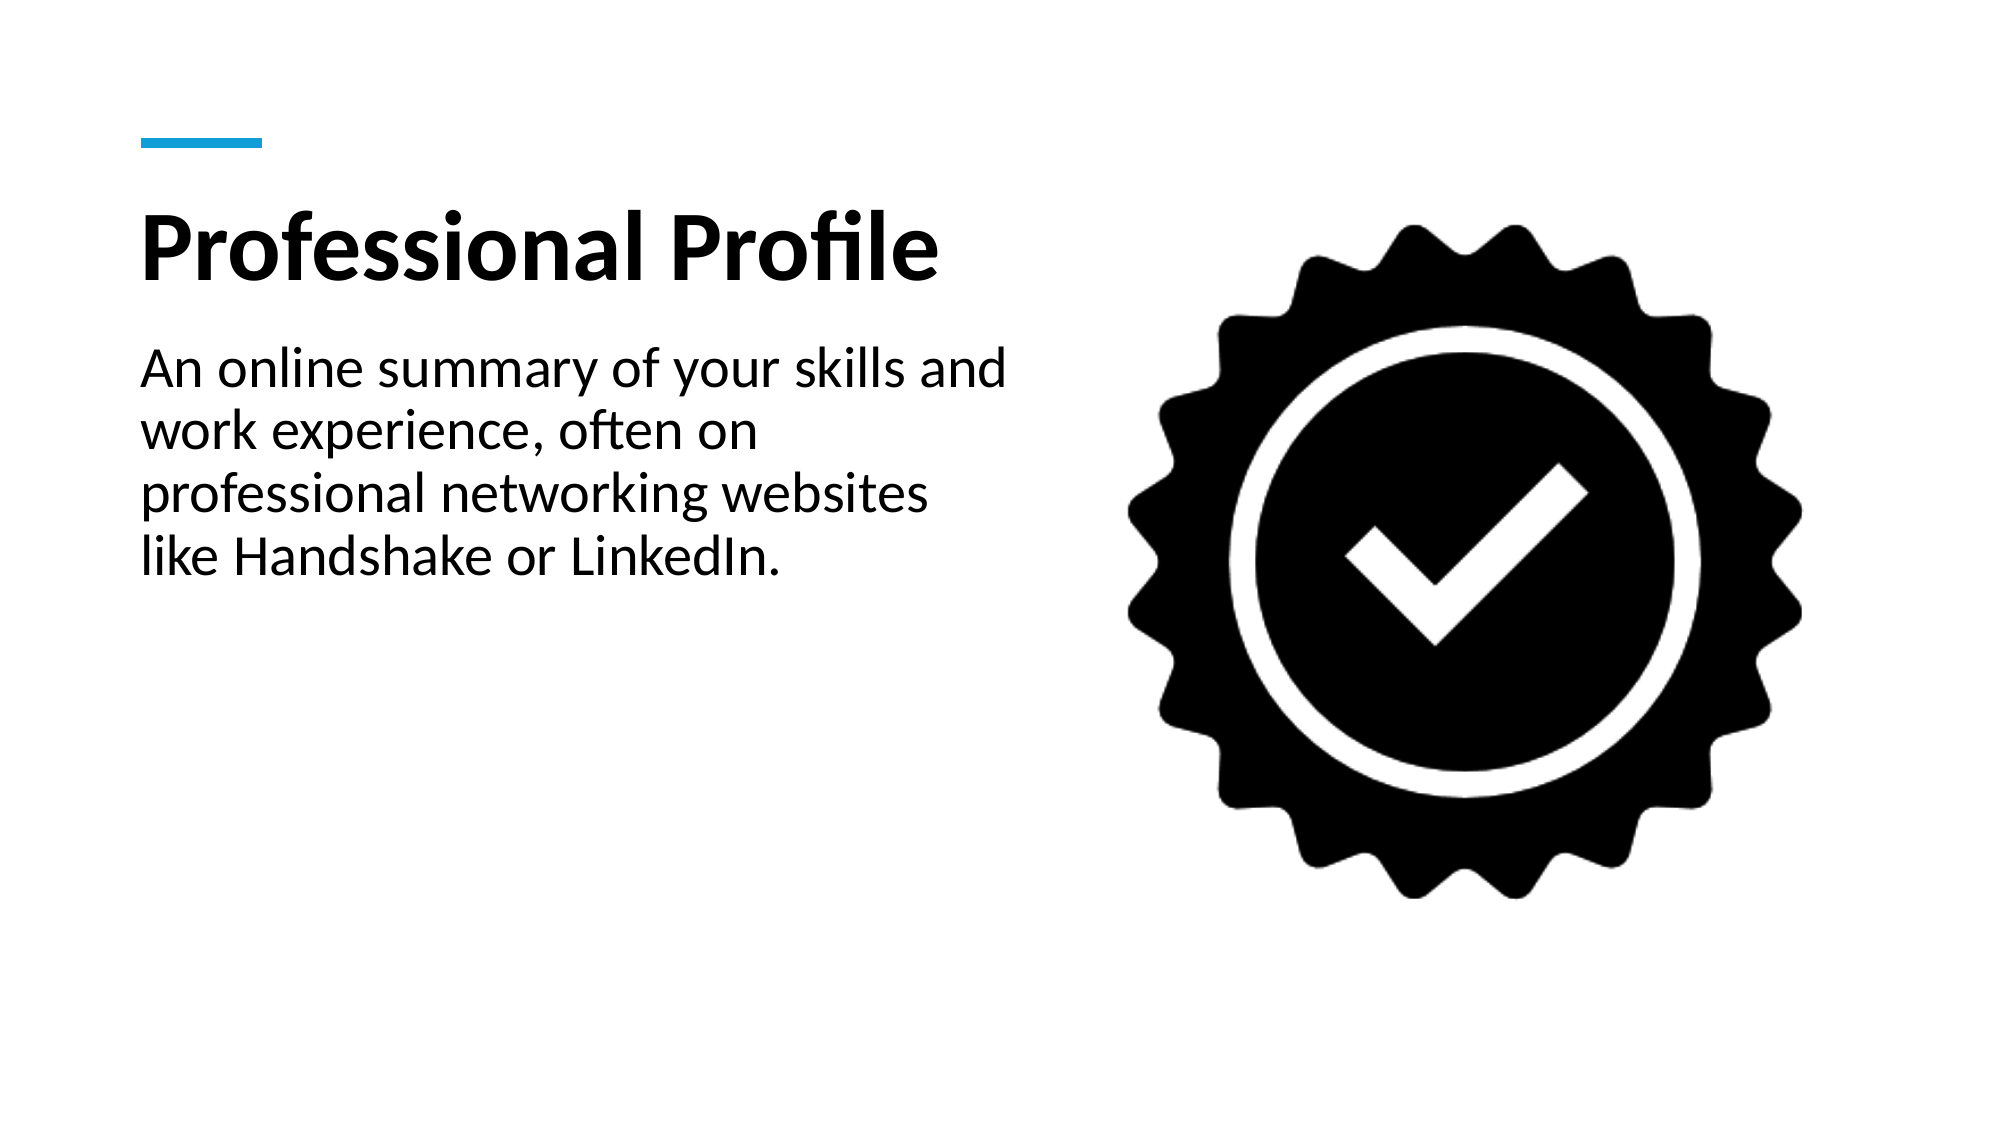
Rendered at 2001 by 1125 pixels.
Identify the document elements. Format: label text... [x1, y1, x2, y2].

title Professional Profile [124, 186, 1028, 329]
list An online summary of your skills and work experience, often on professional networking websites like Handshake or LinkedIn. [124, 329, 1029, 1091]
picture [1028, 126, 1902, 1000]
